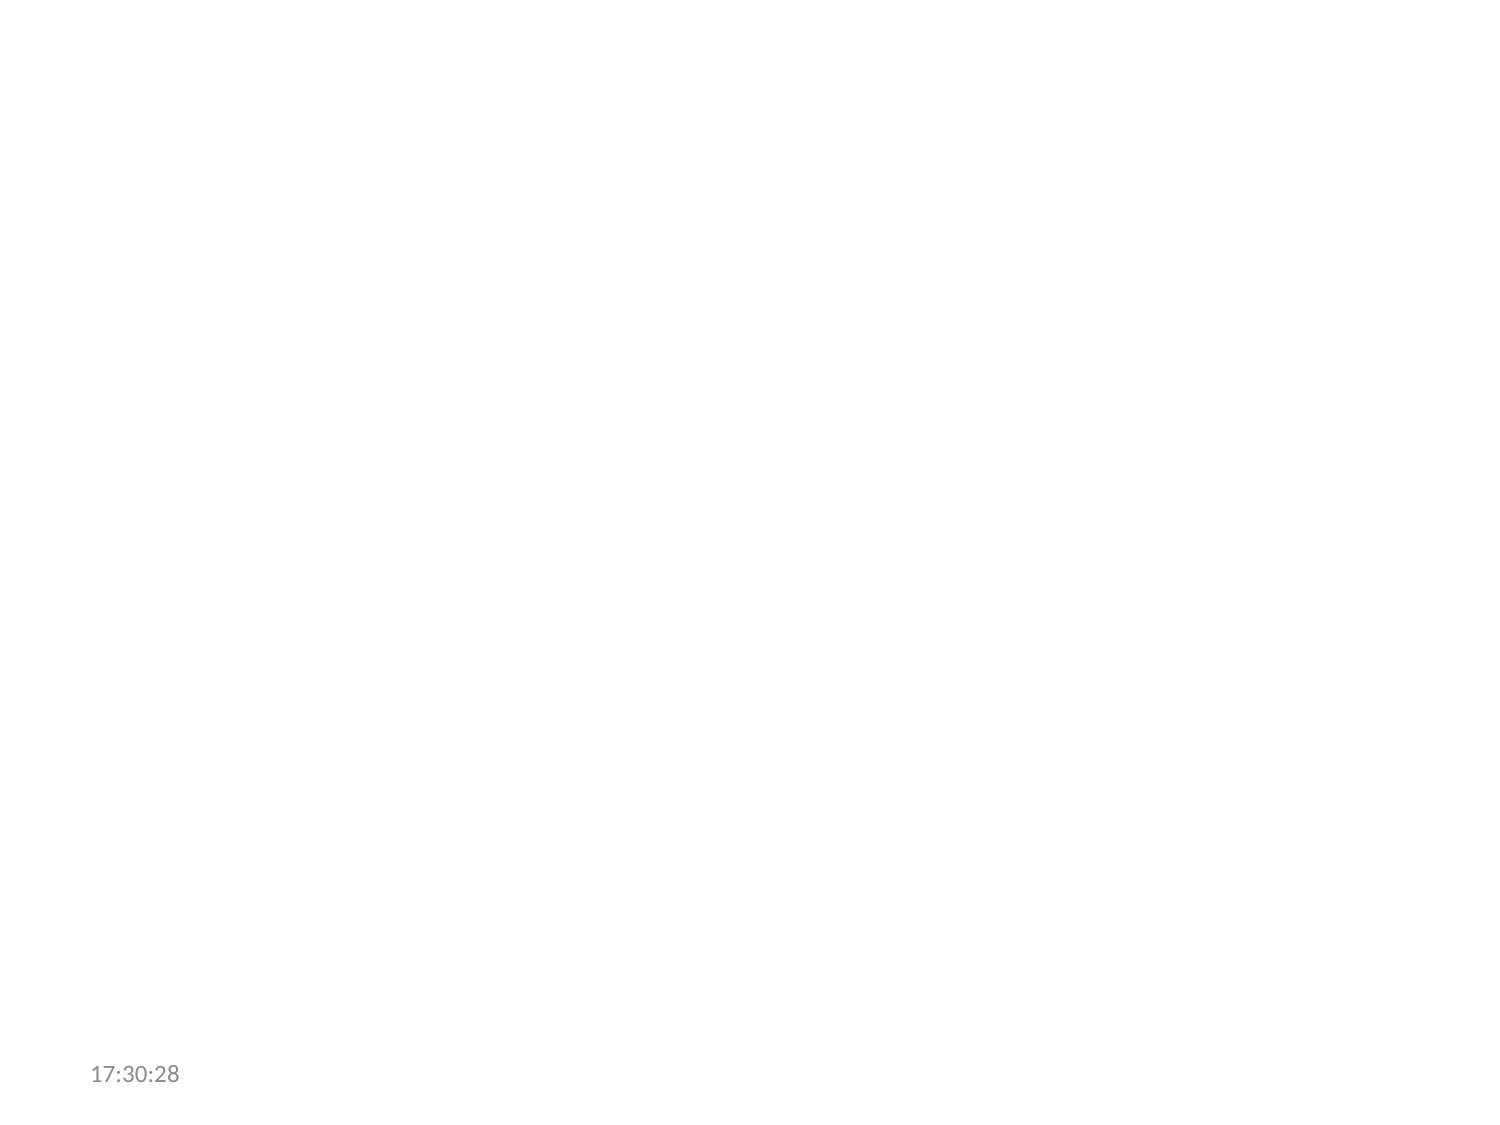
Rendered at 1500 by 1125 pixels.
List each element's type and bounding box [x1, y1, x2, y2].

slide_number [75, 1042, 425, 1103]
